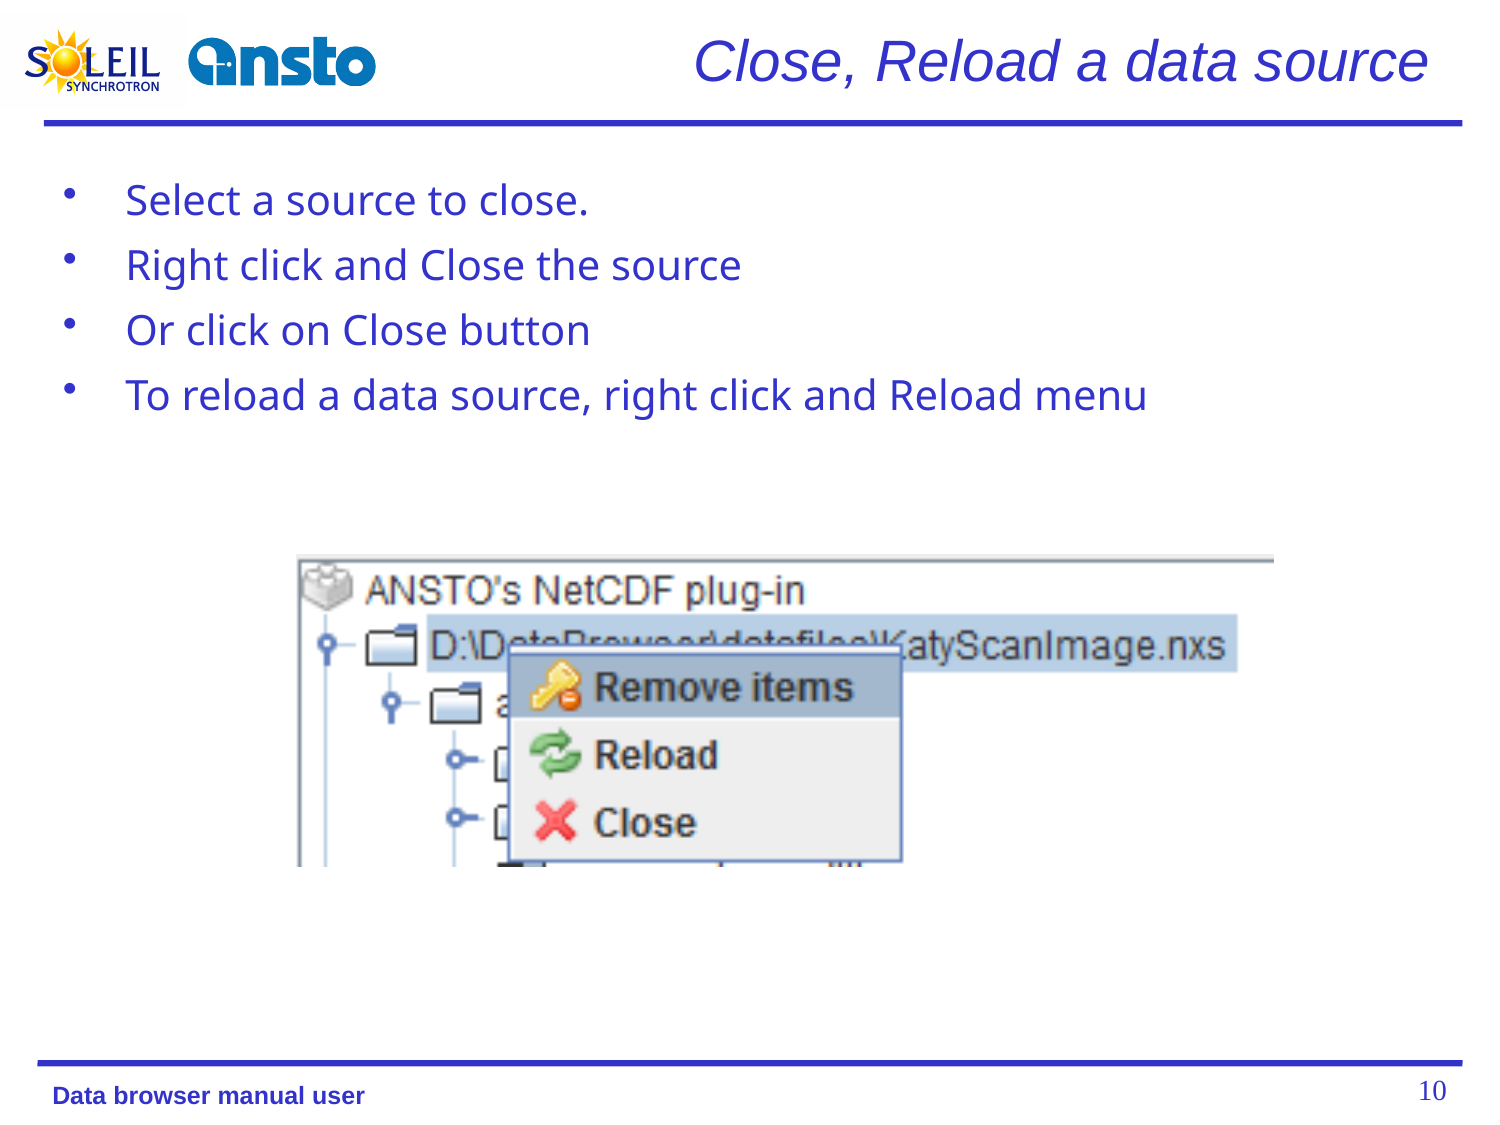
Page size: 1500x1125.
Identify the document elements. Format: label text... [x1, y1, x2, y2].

title Close, Reload a data source [237, 10, 1463, 106]
slide_number 10 [1119, 1063, 1463, 1118]
list Select a source to close. Right click and Close the source Or click on Close button To reload a data source, right click and Reload menu [47, 176, 1446, 412]
picture [295, 554, 1274, 867]
picture [186, 36, 237, 86]
